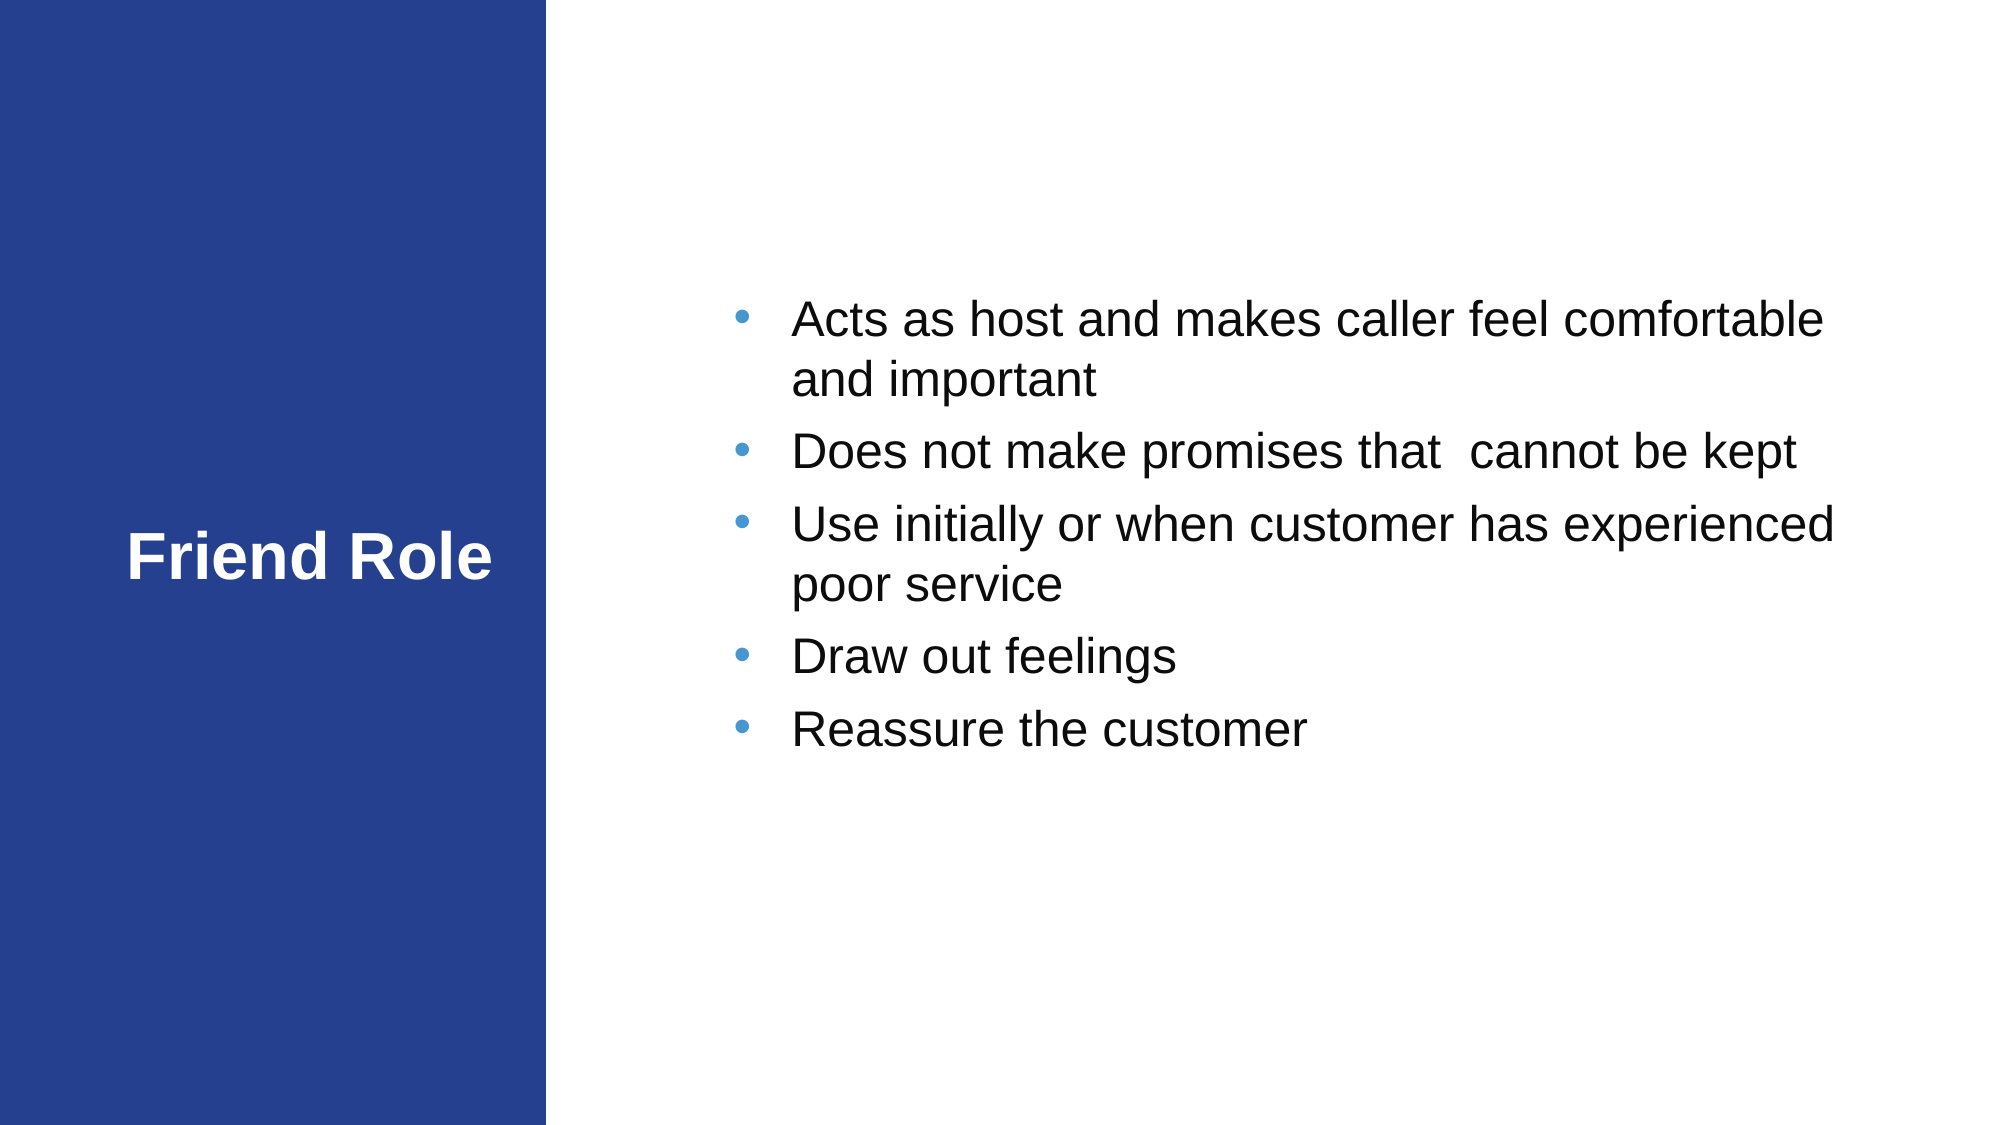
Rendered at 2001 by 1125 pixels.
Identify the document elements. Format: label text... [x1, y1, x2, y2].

list Acts as host and makes caller feel comfortable and important Does not make promises that cannot be kept Use initially or when customer has experienced poor service Draw out feelings Reassure the customer [701, 107, 1866, 1009]
title Friend Role [37, 448, 509, 667]
